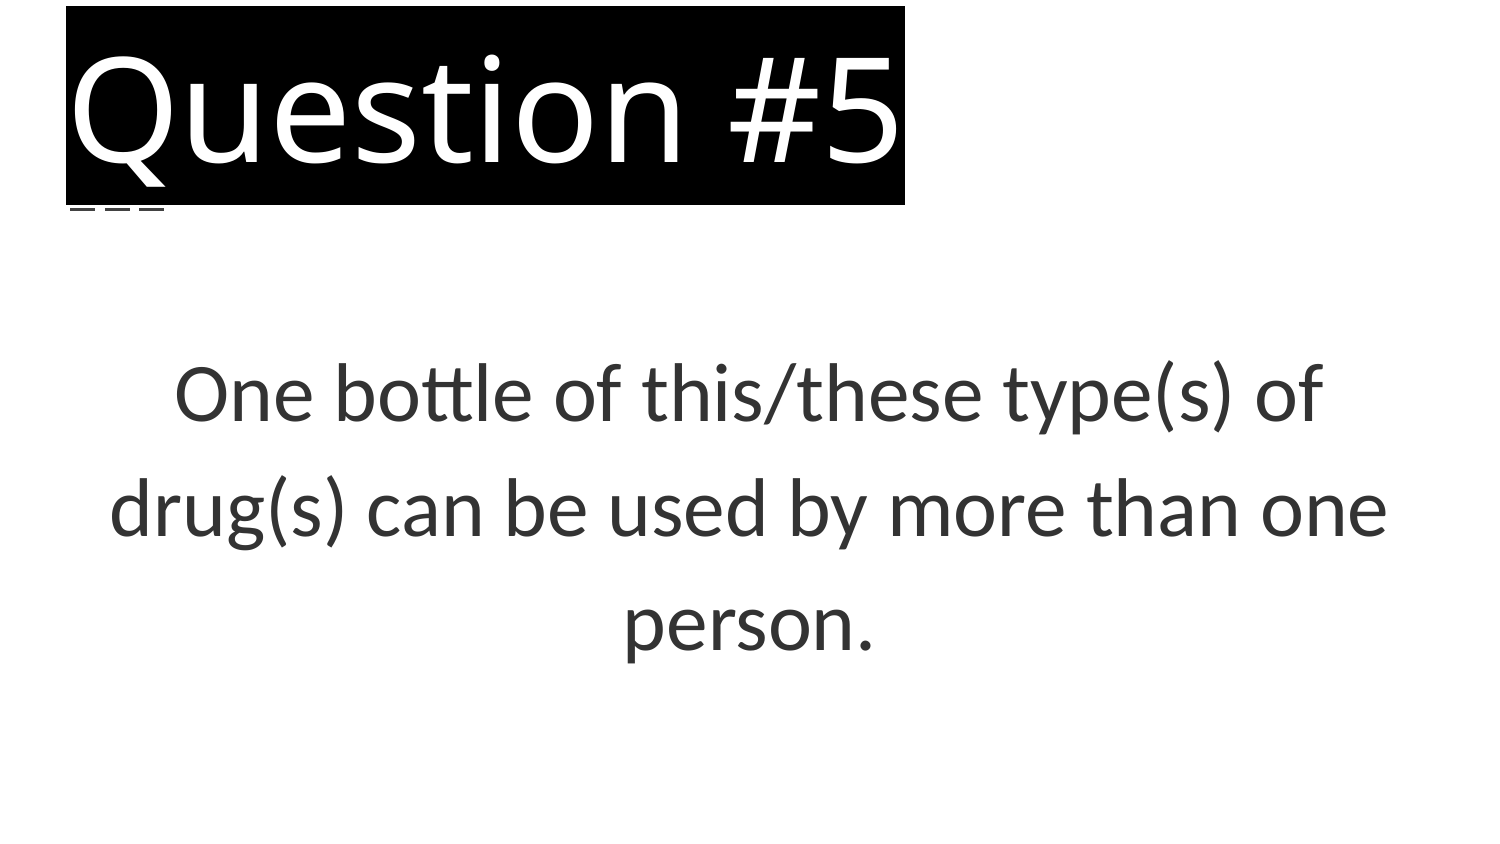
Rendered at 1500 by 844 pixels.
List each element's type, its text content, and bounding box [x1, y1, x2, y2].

list One bottle of this/these type(s) of drug(s) can be used by more than one person. [51, 240, 1449, 750]
title Question #5 [51, 86, 1449, 207]
